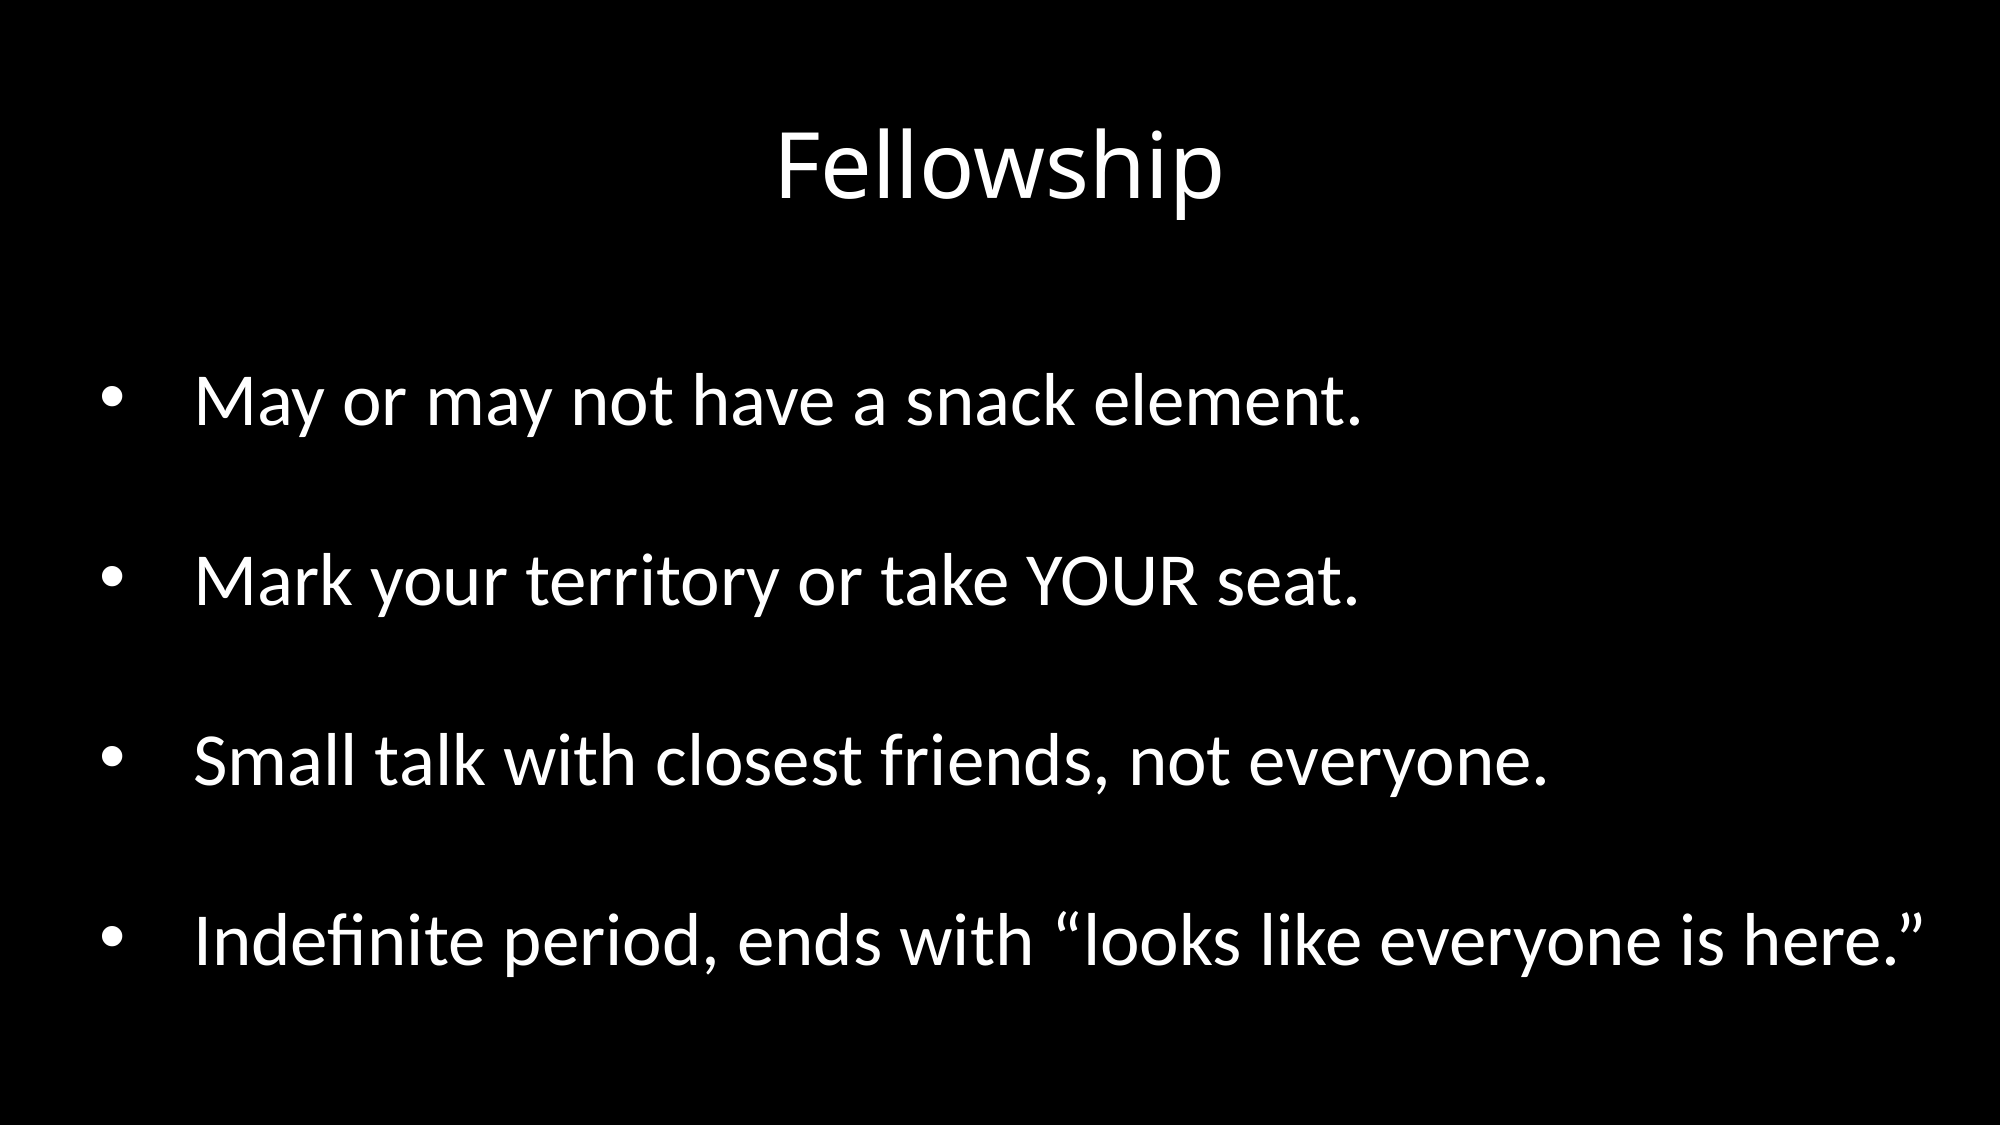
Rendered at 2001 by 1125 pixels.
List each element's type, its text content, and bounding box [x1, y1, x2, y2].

text_box May or may not have a snack element. Mark your territory or take YOUR seat. Small talk with closest friends, not everyone. Indefinite period, ends with “looks like everyone is here.” [84, 253, 1952, 1125]
title Fellowship [137, 59, 1863, 253]
